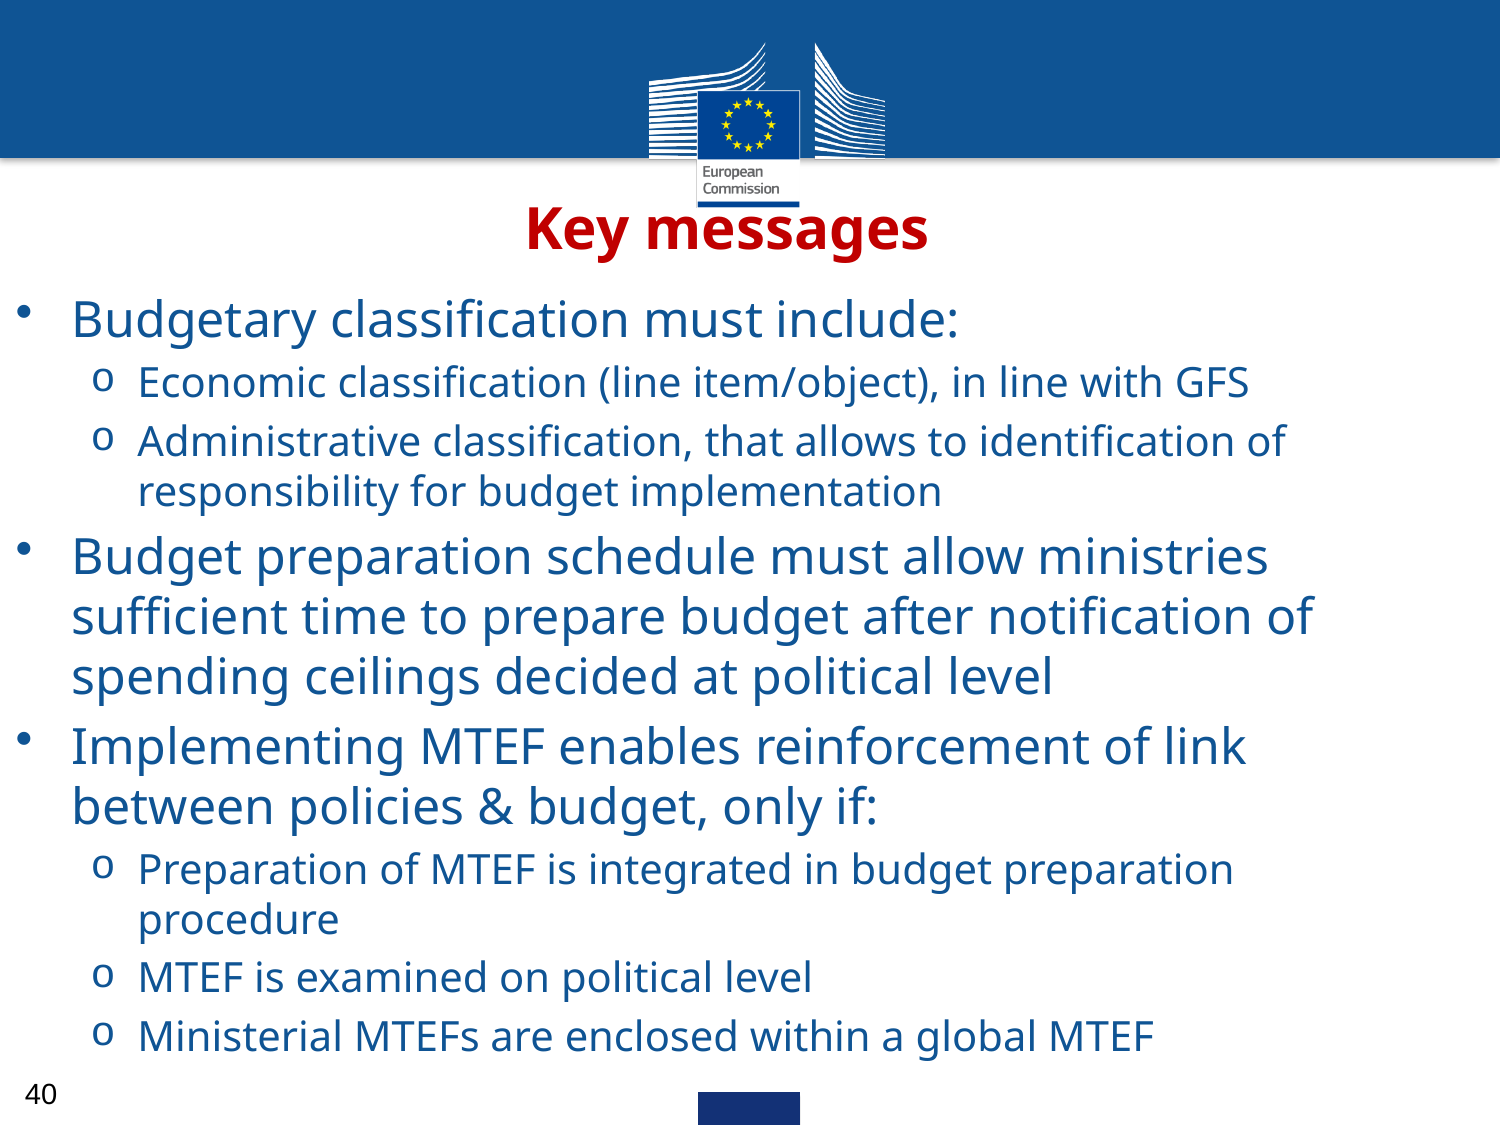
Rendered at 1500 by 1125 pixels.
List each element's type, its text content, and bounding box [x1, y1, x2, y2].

picture [649, 42, 885, 196]
title Key messages [12, 196, 1442, 256]
list Budgetary classification must include: Economic classification (line item/object), in line with GFS Administrative classification, that allows to identification of responsibility for budget implementation Budget preparation schedule must allow ministries sufficient time to prepare budget after notification of spending ceilings decided at political level Implementing MTEF enables reinforcement of link between policies & budget, only if: Preparation of MTEF is integrated in budget preparation procedure MTEF is examined on political level Ministerial MTEFs are enclosed within a global MTEF [0, 280, 1442, 1107]
slide_number 40 [0, 1067, 73, 1125]
